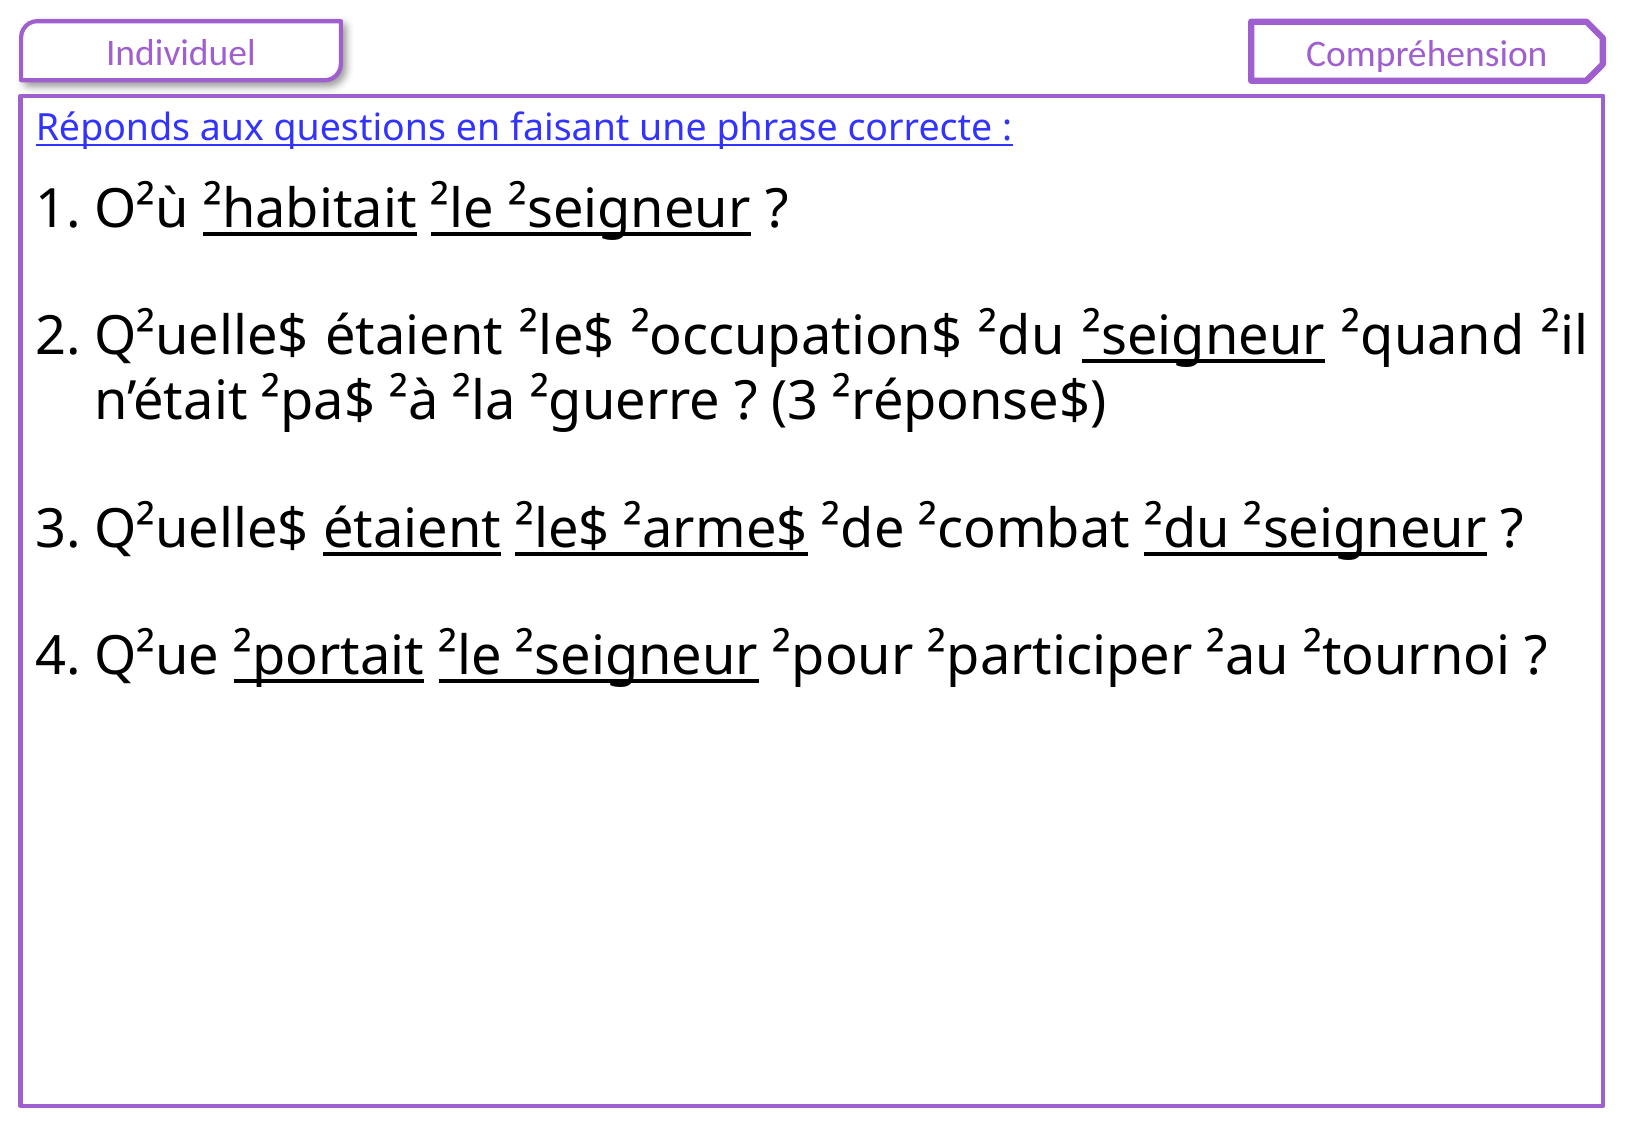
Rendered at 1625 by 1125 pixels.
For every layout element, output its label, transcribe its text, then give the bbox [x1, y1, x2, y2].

list Compréhension [1251, 21, 1603, 81]
list Réponds aux questions en faisant une phrase correcte : O²ù ²habitait ²le ²seigneur ? Q²uelle$ étaient ²le$ ²occupation$ ²du ²seigneur ²quand ²il n’était ²pa$ ²à ²la ²guerre ? (3 ²réponse$) Q²uelle$ étaient ²le$ ²arme$ ²de ²combat ²du ²seigneur ? Q²ue ²portait ²le ²seigneur ²pour ²participer ²au ²tournoi ? [18, 94, 1605, 1108]
